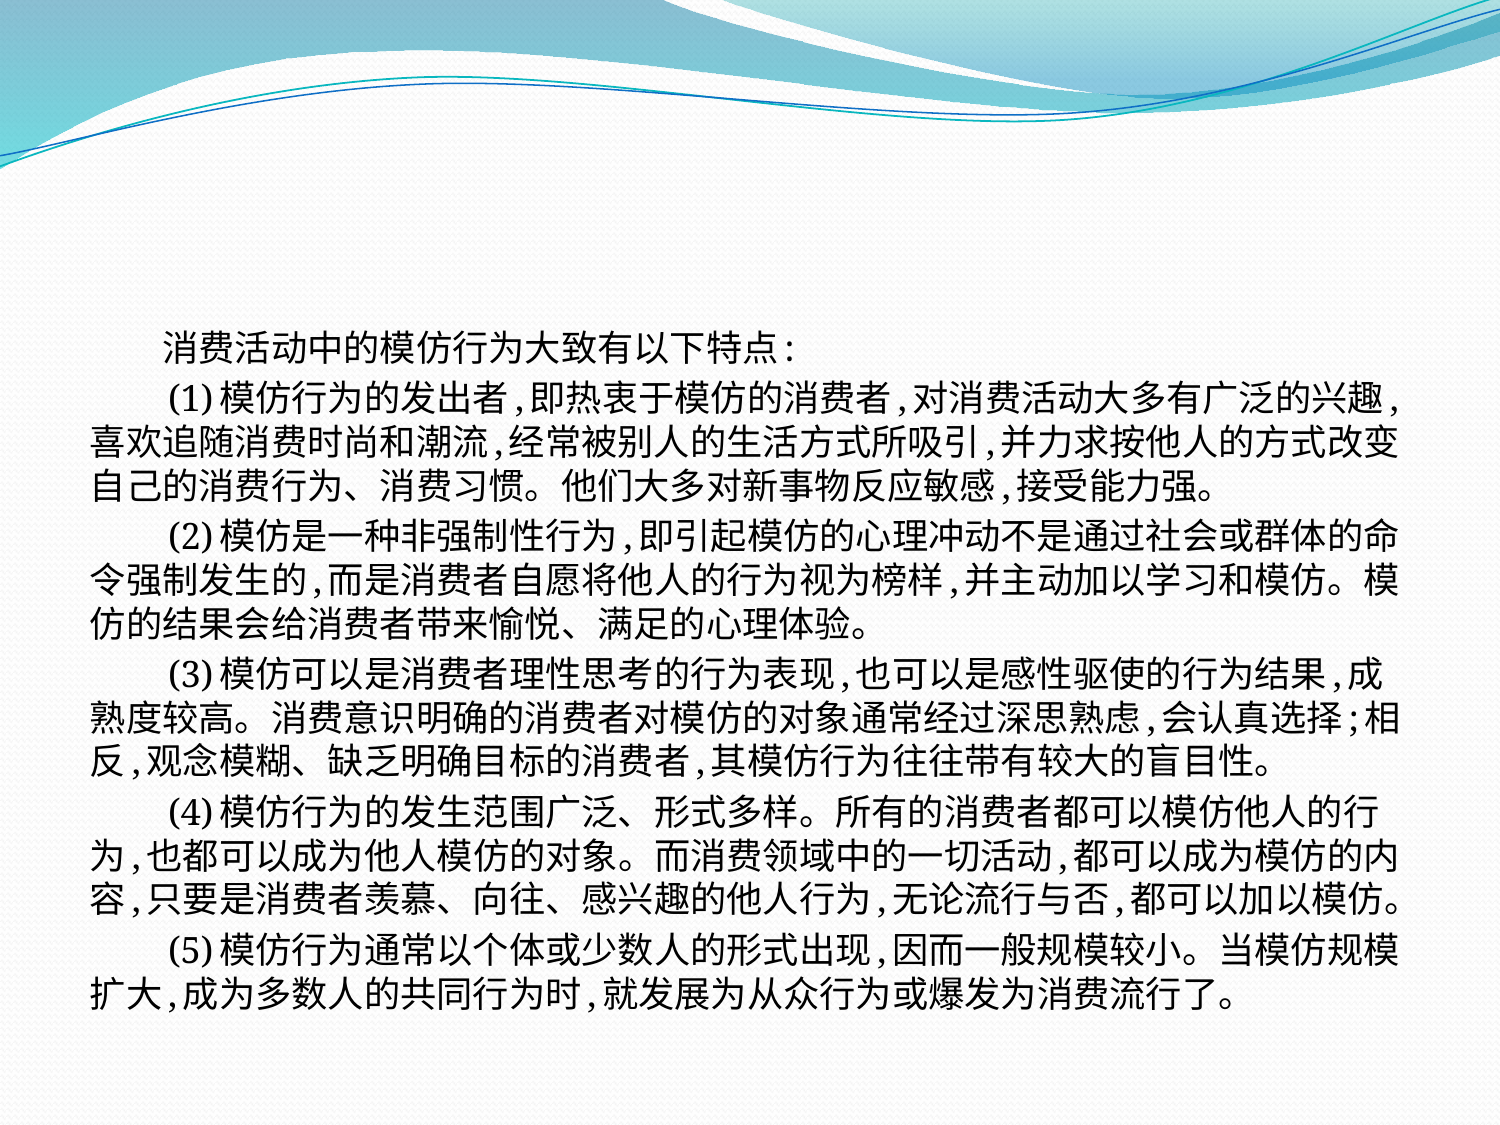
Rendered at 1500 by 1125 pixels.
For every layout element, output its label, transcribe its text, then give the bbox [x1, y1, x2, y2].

list 消费活动中的模仿行为大致有以下特点: (1)模仿行为的发出者,即热衷于模仿的消费者,对消费活动大多有广泛的兴趣,喜欢追随消费时尚和潮流,经常被别人的生活方式所吸引,并力求按他人的方式改变自己的消费行为、消费习惯。他们大多对新事物反应敏感,接受能力强。 (2)模仿是一种非强制性行为,即引起模仿的心理冲动不是通过社会或群体的命令强制发生的,而是消费者自愿将他人的行为视为榜样,并主动加以学习和模仿。模仿的结果会给消费者带来愉悦、满足的心理体验。 (3)模仿可以是消费者理性思考的行为表现,也可以是感性驱使的行为结果,成熟度较高。消费意识明确的消费者对模仿的对象通常经过深思熟虑,会认真选择;相反,观念模糊、缺乏明确目标的消费者,其模仿行为往往带有较大的盲目性。 (4)模仿行为的发生范围广泛、形式多样。所有的消费者都可以模仿他人的行为,也都可以成为他人模仿的对象。而消费领域中的一切活动,都可以成为模仿的内容,只要是消费者羡慕、向往、感兴趣的他人行为,无论流行与否,都可以加以模仿。 (5)模仿行为通常以个体或少数人的形式出现,因而一般规模较小。当模仿规模扩大,成为多数人的共同行为时,就发展为从众行为或爆发为消费流行了。 [75, 317, 1425, 1038]
